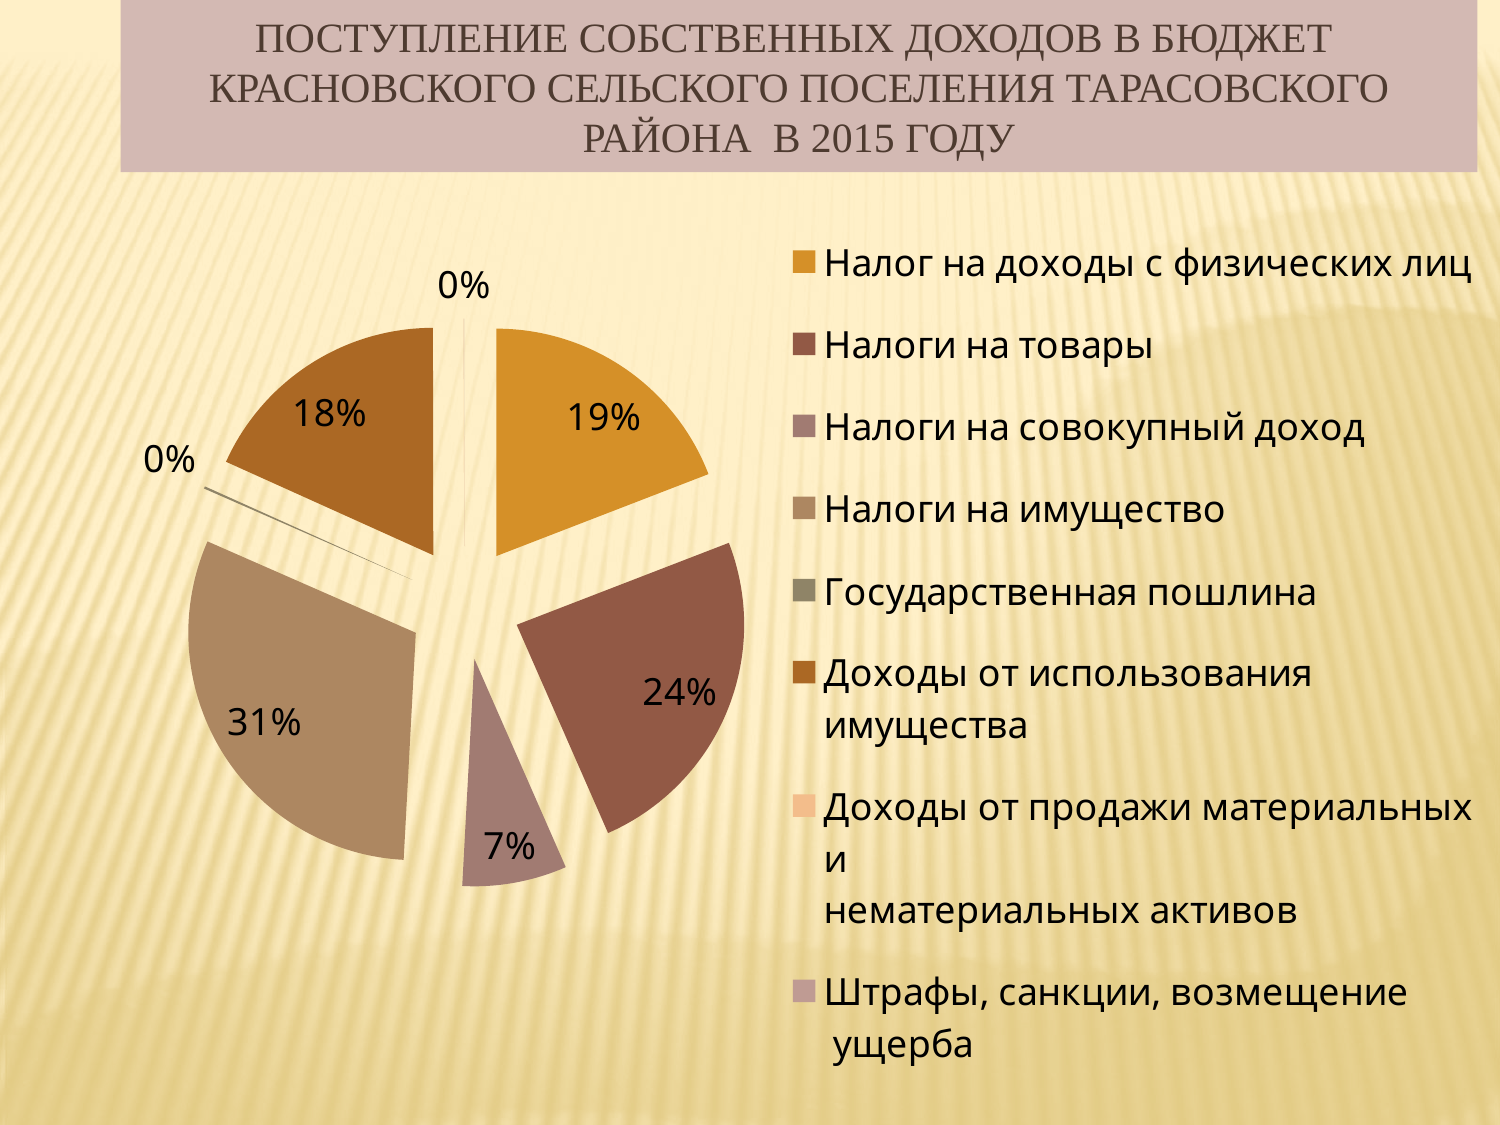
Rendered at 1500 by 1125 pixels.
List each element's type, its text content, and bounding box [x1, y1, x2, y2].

chart [113, 192, 1500, 1100]
title Поступление собственных доходов в бюджет КРАСНОВСКОГО СЕЛЬСКОГО ПОСЕЛЕНИЯ Тарасовского района в 2015 году [120, 0, 1478, 173]
